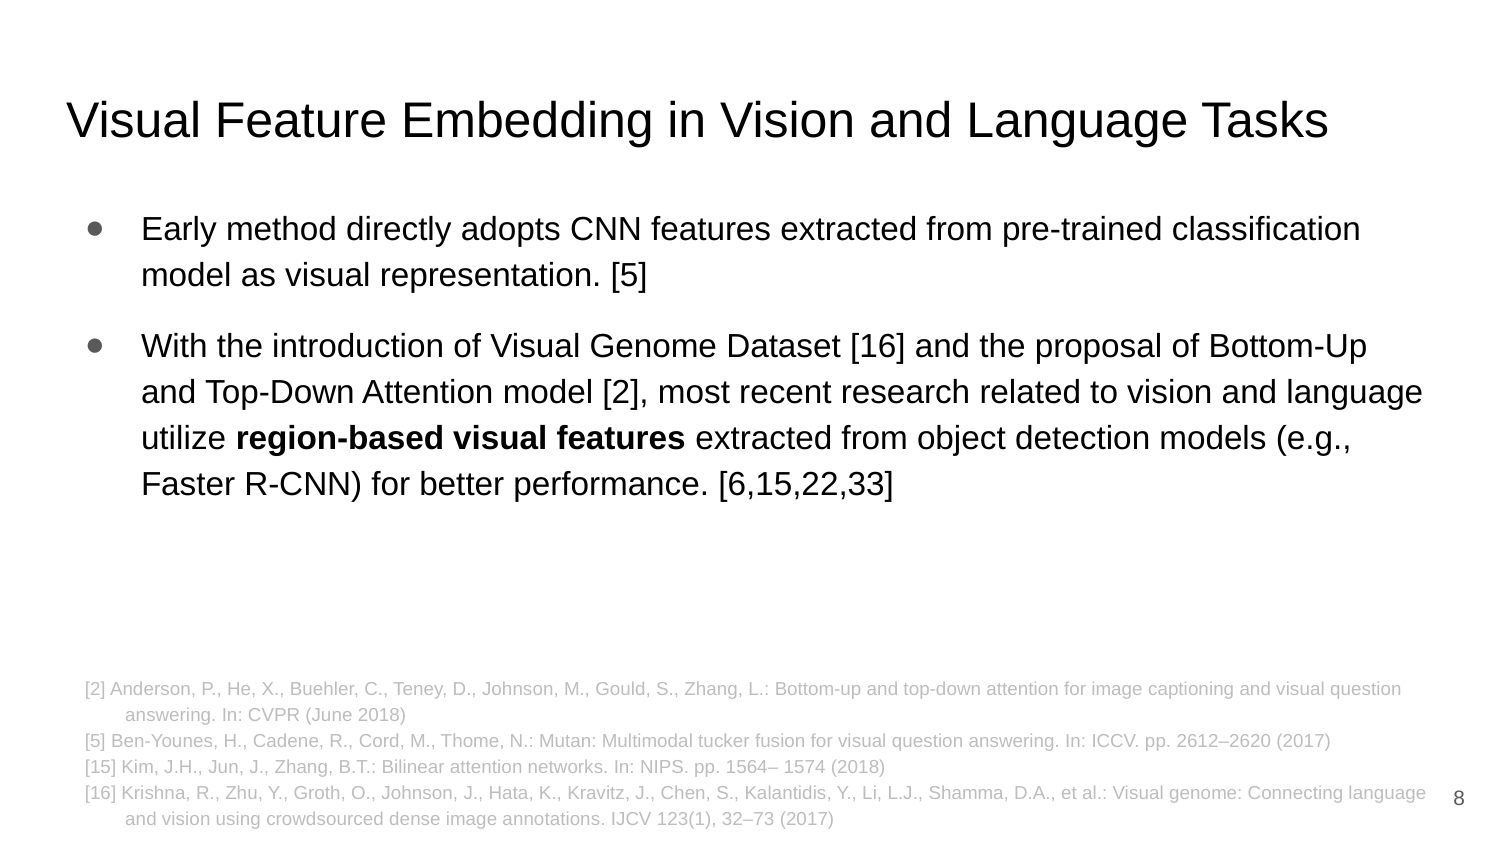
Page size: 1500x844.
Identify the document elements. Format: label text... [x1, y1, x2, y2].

text_box [2] Anderson, P., He, X., Buehler, C., Teney, D., Johnson, M., Gould, S., Zhang, L.: Bottom-up and top-down attention for image captioning and visual question answering. In: CVPR (June 2018) [5] Ben-Younes, H., Cadene, R., Cord, M., Thome, N.: Mutan: Multimodal tucker fusion for visual question answering. In: ICCV. pp. 2612–2620 (2017) [15] Kim, J.H., Jun, J., Zhang, B.T.: Bilinear attention networks. In: NIPS. pp. 1564– 1574 (2018) [16] Krishna, R., Zhu, Y., Groth, O., Johnson, J., Hata, K., Kravitz, J., Chen, S., Kalantidis, Y., Li, L.J., Shamma, D.A., et al.: Visual genome: Connecting language and vision using crowdsourced dense image annotations. IJCV 123(1), 32–73 (2017) [51, 658, 1449, 844]
slide_number 8 [1389, 764, 1480, 830]
title Visual Feature Embedding in Vision and Language Tasks [51, 72, 1449, 186]
list Early method directly adopts CNN features extracted from pre-trained classification model as visual representation. [5] With the introduction of Visual Genome Dataset [16] and the proposal of Bottom-Up and Top-Down Attention model [2], most recent research related to vision and language utilize region-based visual features extracted from object detection models (e.g., Faster R-CNN) for better performance. [6,15,22,33] [51, 186, 1449, 658]
